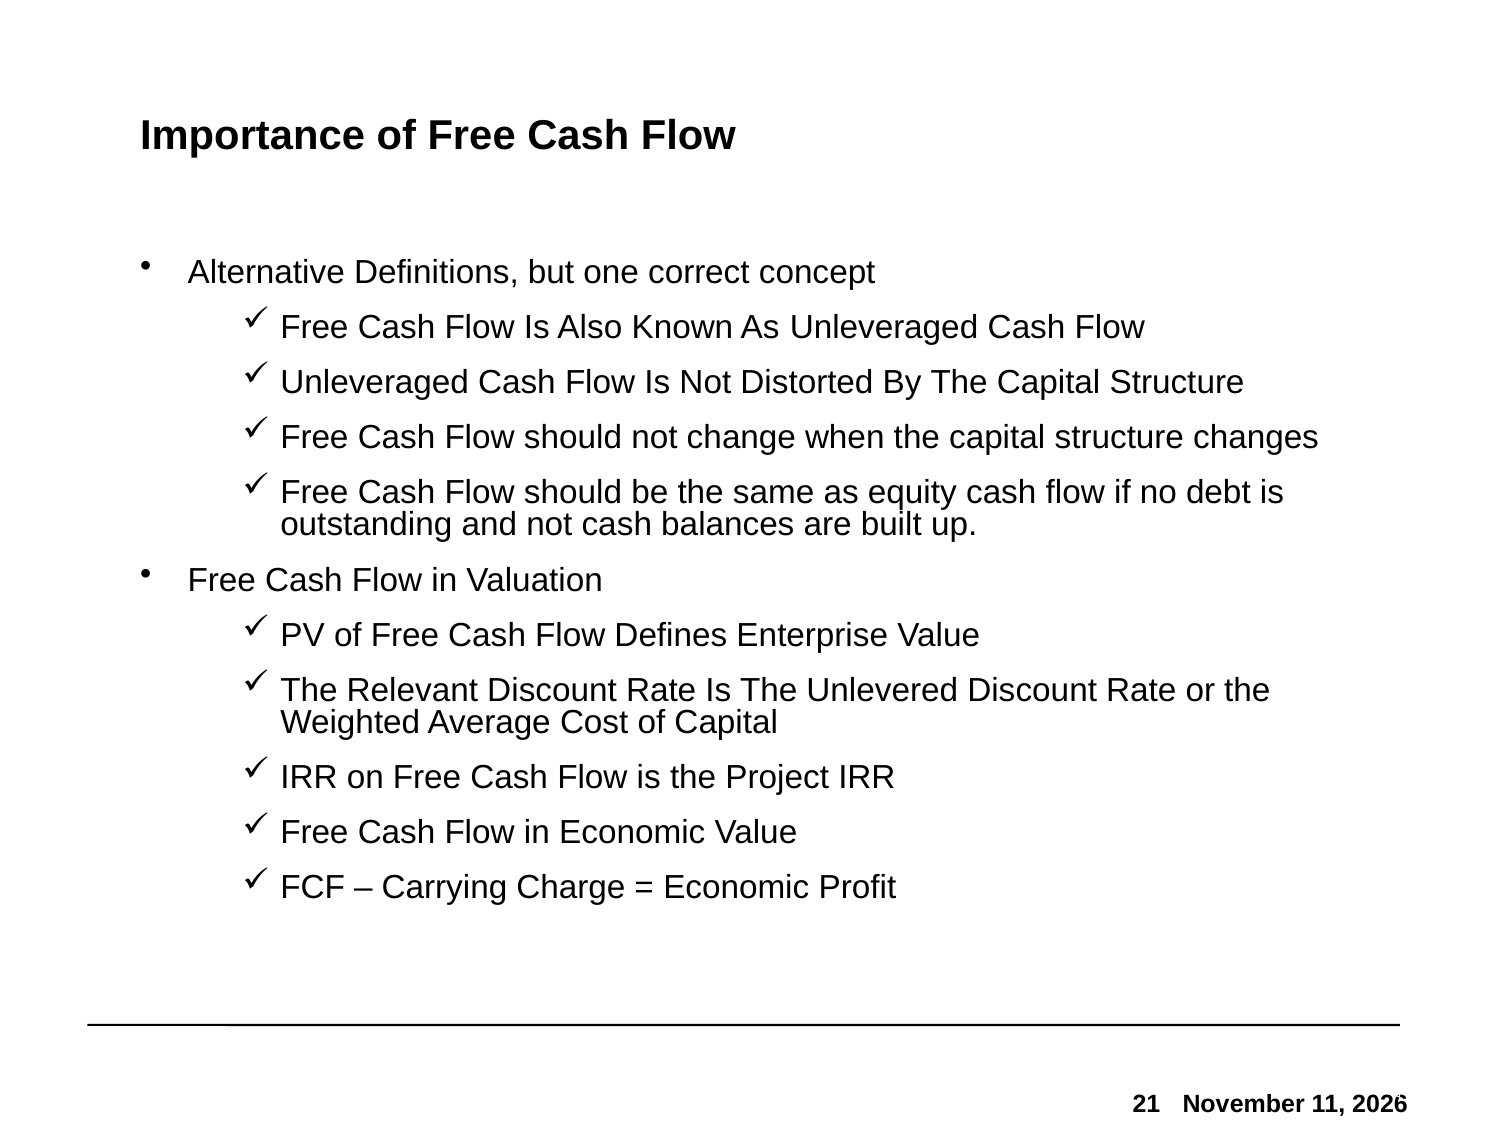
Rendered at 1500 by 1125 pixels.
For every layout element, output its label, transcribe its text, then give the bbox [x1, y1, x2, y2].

title Importance of Free Cash Flow [124, 99, 1401, 226]
list Alternative Definitions, but one correct concept Free Cash Flow Is Also Known As Unleveraged Cash Flow Unleveraged Cash Flow Is Not Distorted By The Capital Structure Free Cash Flow should not change when the capital structure changes Free Cash Flow should be the same as equity cash flow if no debt is outstanding and not cash balances are built up. Free Cash Flow in Valuation PV of Free Cash Flow Defines Enterprise Value The Relevant Discount Rate Is The Unlevered Discount Rate or the Weighted Average Cost of Capital IRR on Free Cash Flow is the Project IRR Free Cash Flow in Economic Value FCF – Carrying Charge = Economic Profit [124, 249, 1426, 1013]
